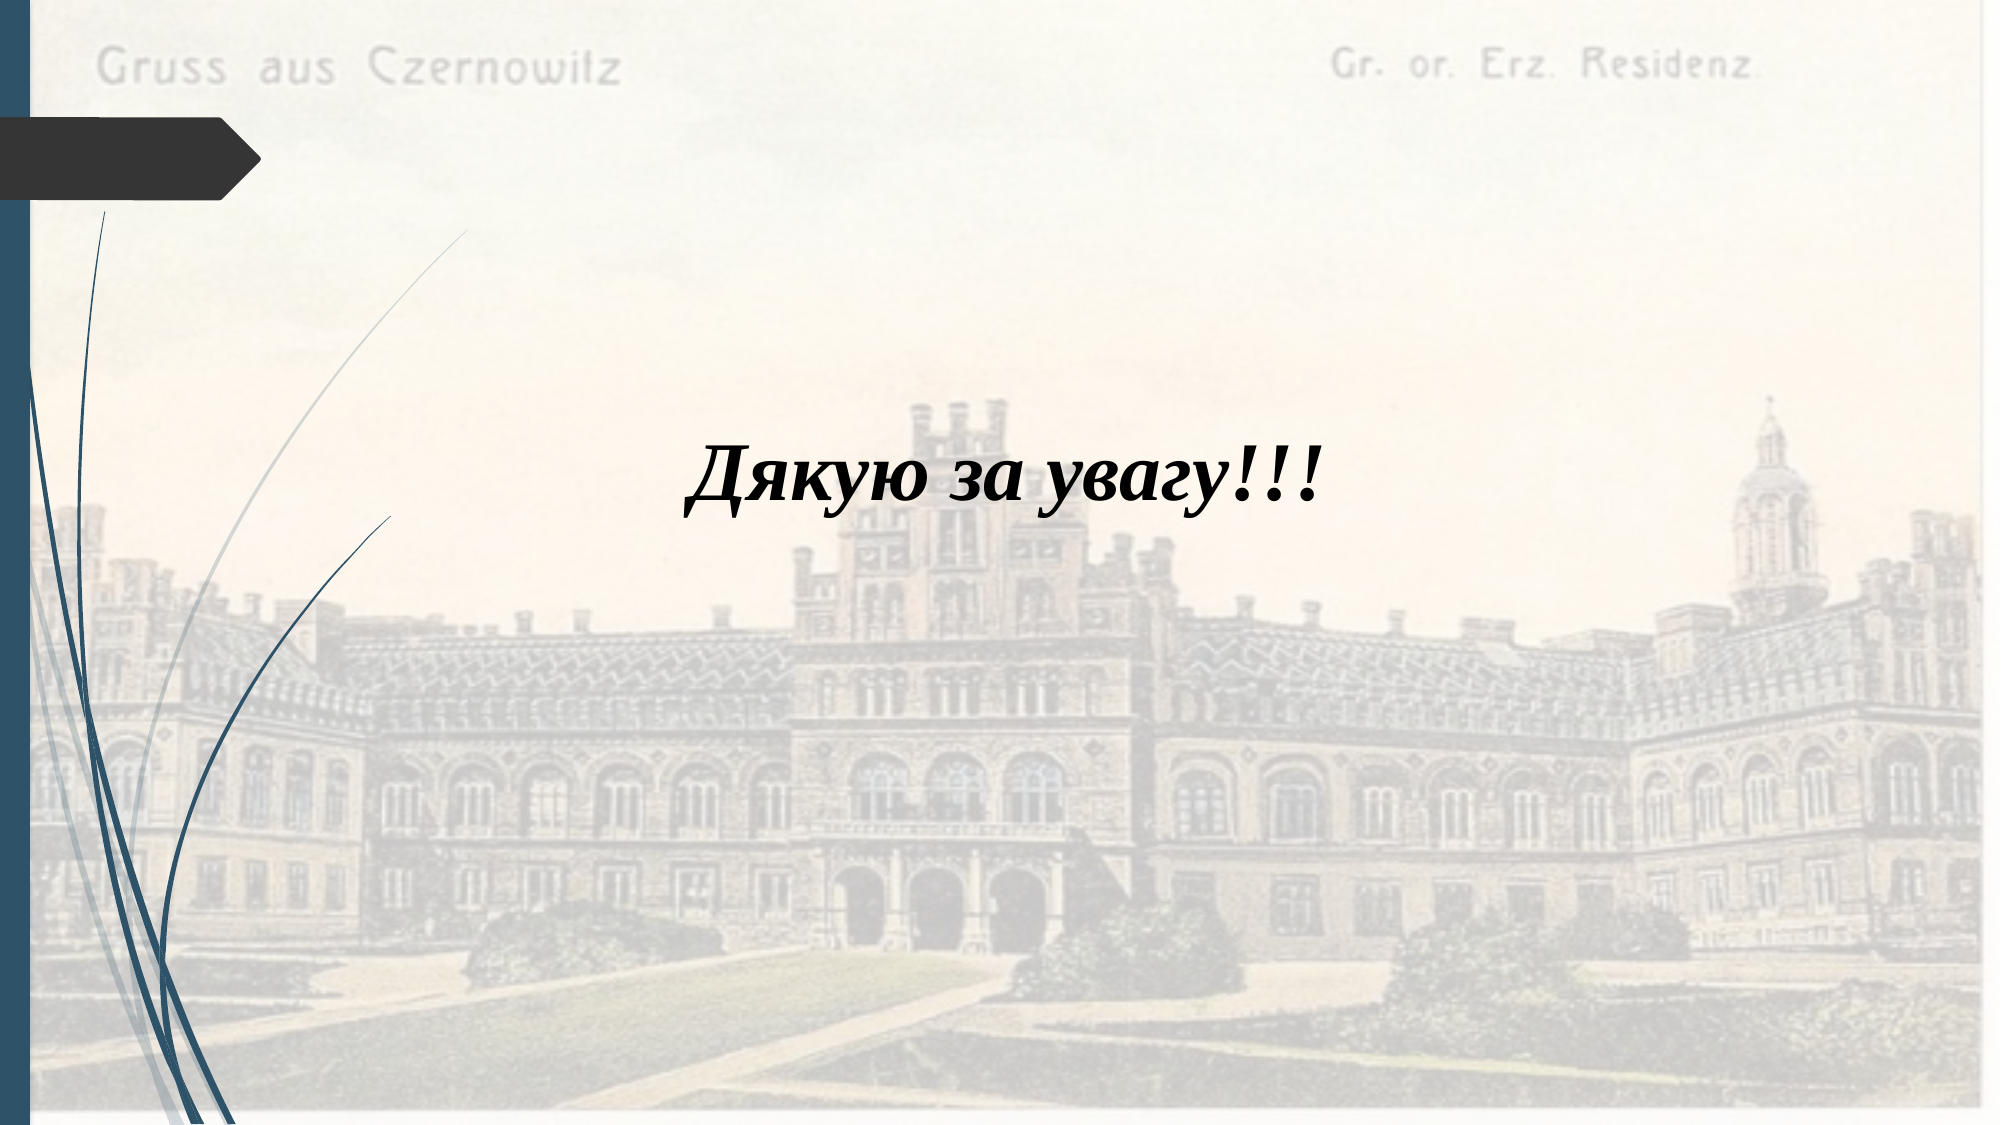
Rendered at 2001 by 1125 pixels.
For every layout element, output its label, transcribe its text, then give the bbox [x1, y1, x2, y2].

text_box Дякую за увагу!!! [310, 409, 1708, 525]
